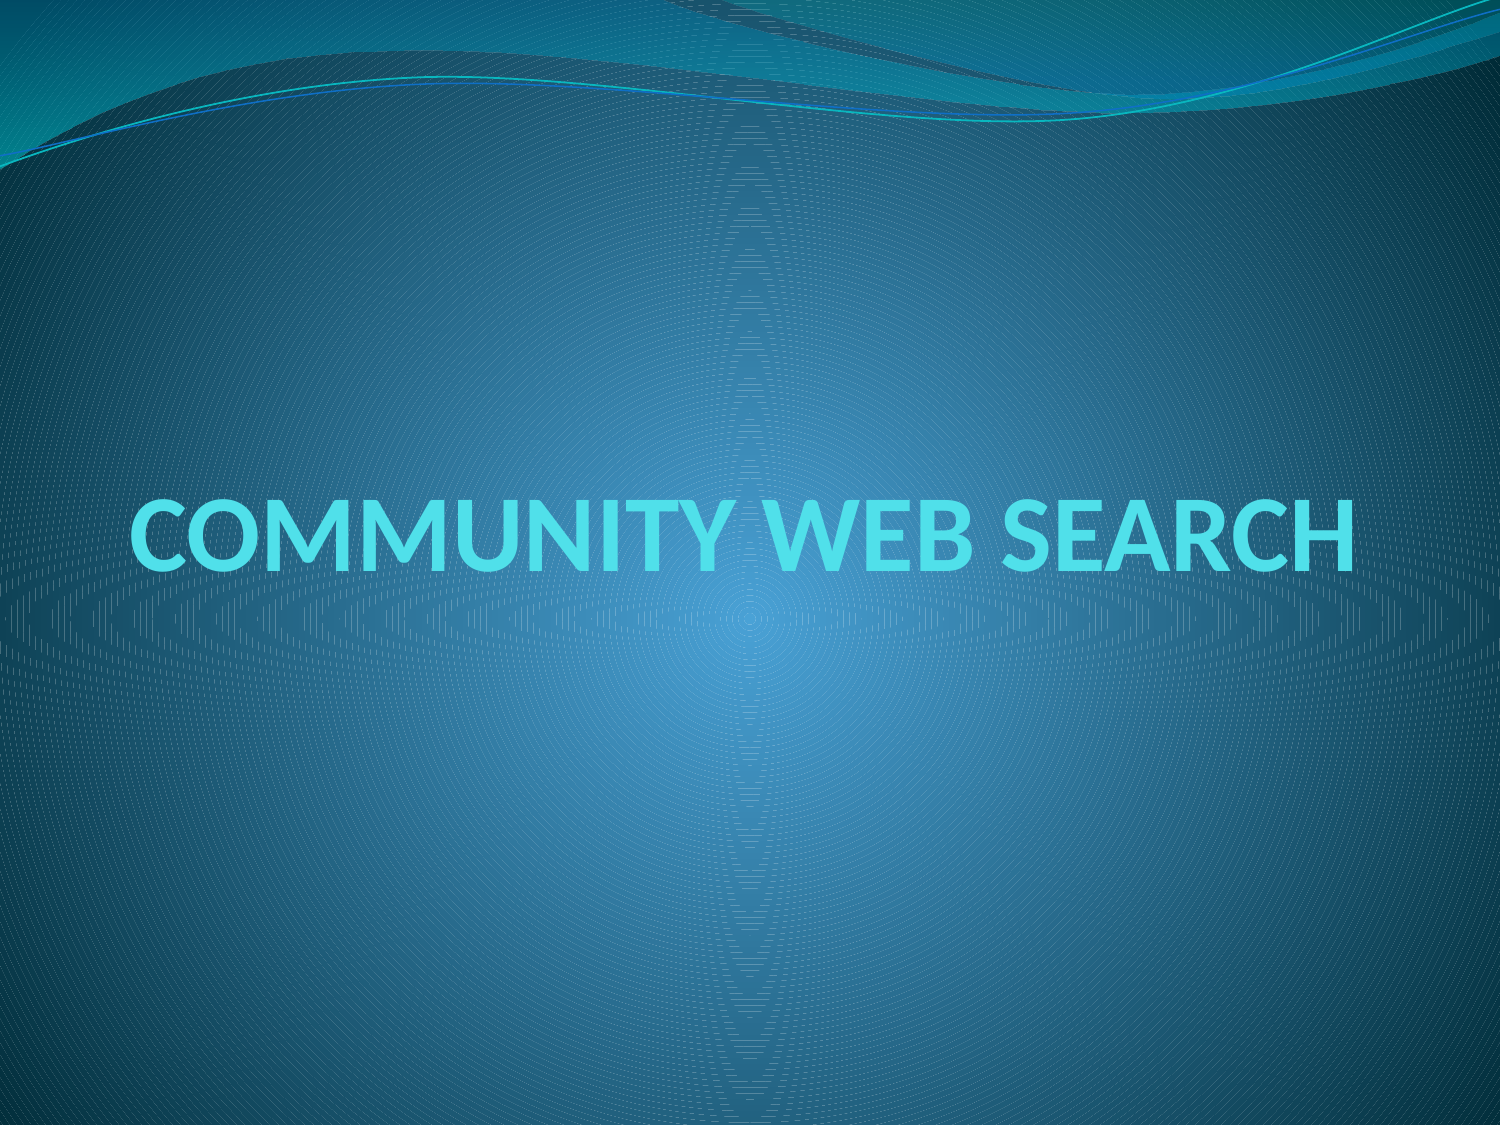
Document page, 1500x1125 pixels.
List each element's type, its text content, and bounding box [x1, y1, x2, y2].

title COMMUNITY WEB SEARCH [75, 425, 1363, 725]
